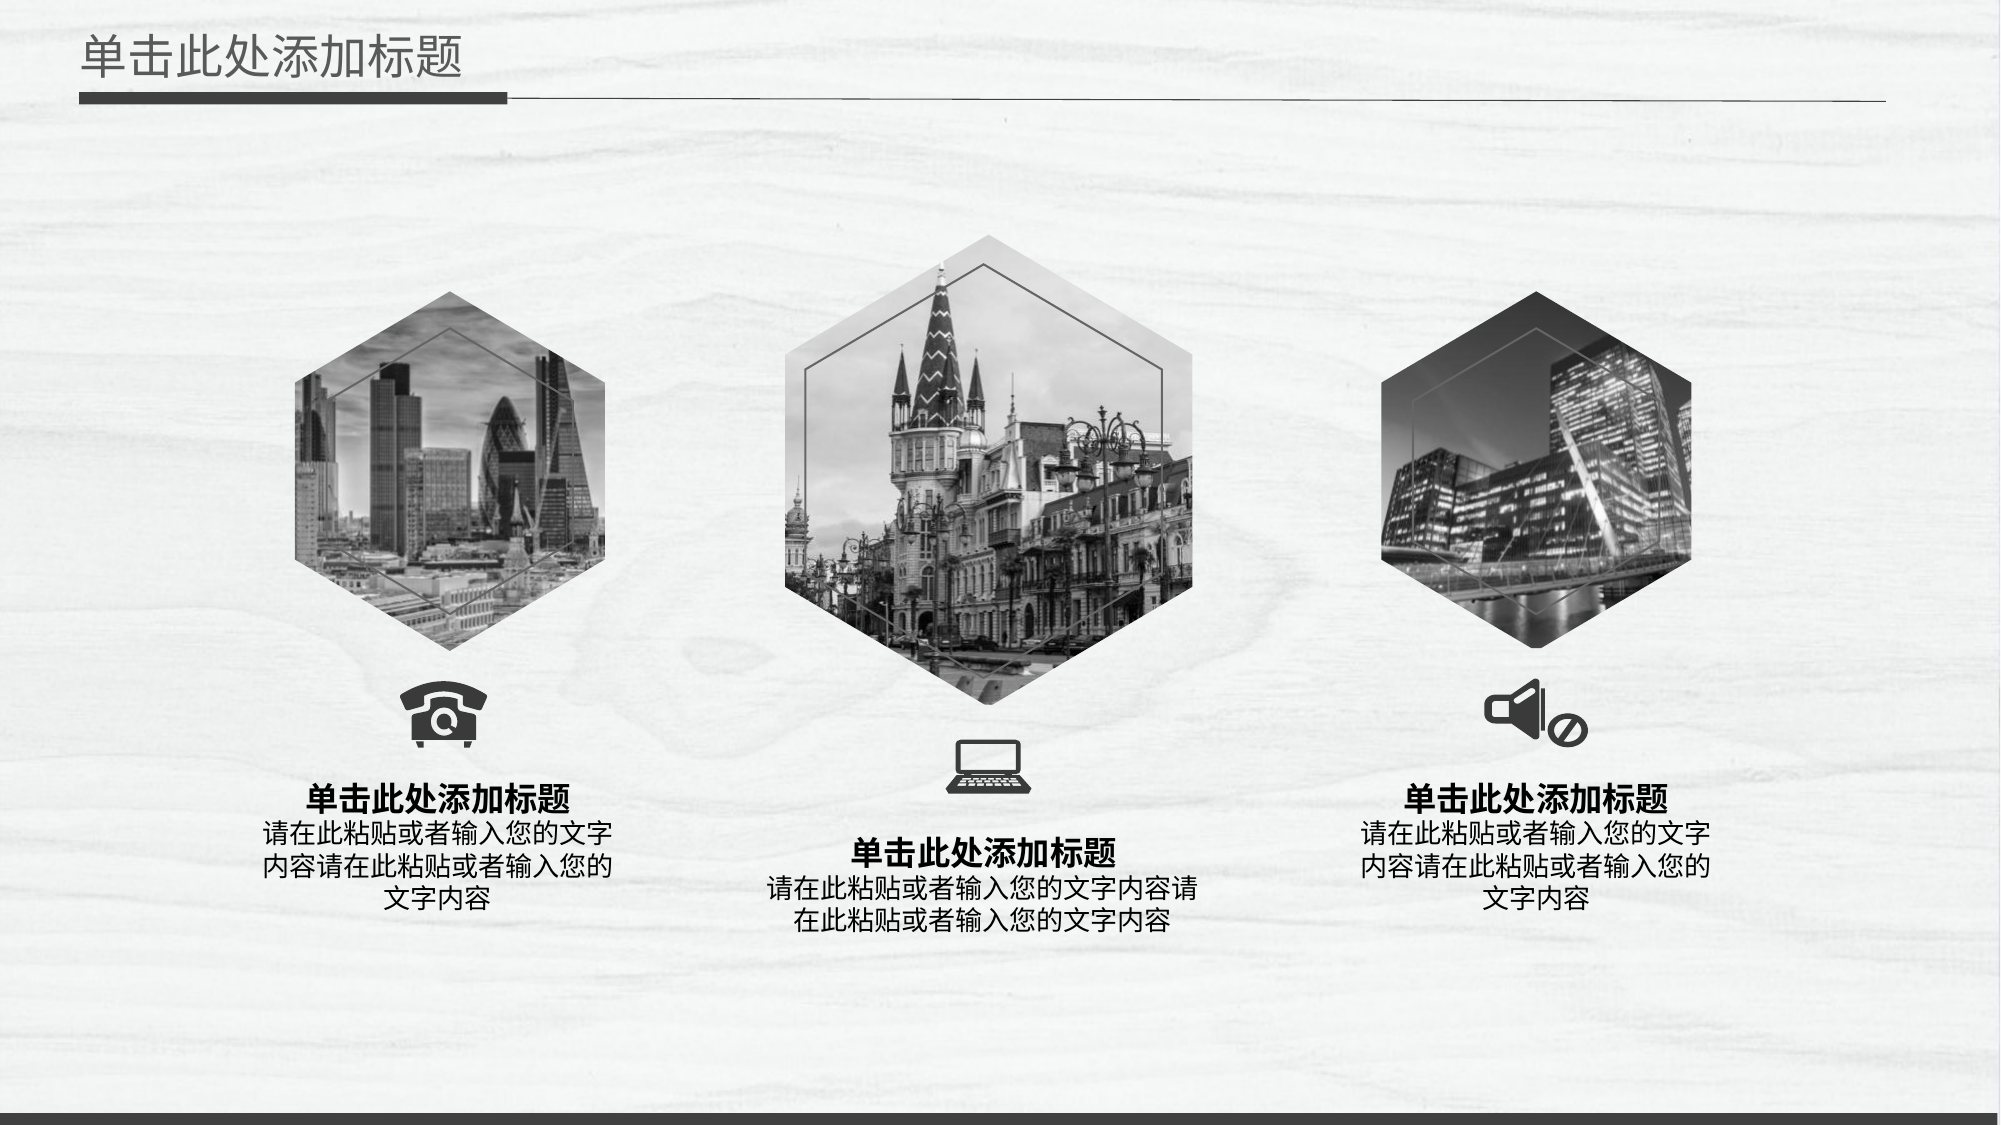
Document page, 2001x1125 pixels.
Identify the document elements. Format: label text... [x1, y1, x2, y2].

text_box [415, 741, 424, 748]
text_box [1238, 770, 1834, 923]
text_box [1484, 678, 1545, 740]
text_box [507, 98, 1886, 102]
text_box [0, 1112, 1998, 1125]
text_box [411, 696, 477, 740]
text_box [686, 824, 1282, 944]
text_box [464, 741, 473, 748]
text_box 单击此处添加标题 [64, 15, 522, 95]
picture [0, 0, 2001, 1125]
text_box [400, 681, 488, 711]
text_box [78, 95, 508, 105]
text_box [140, 770, 736, 923]
text_box [1547, 713, 1588, 748]
text_box [945, 739, 1032, 794]
